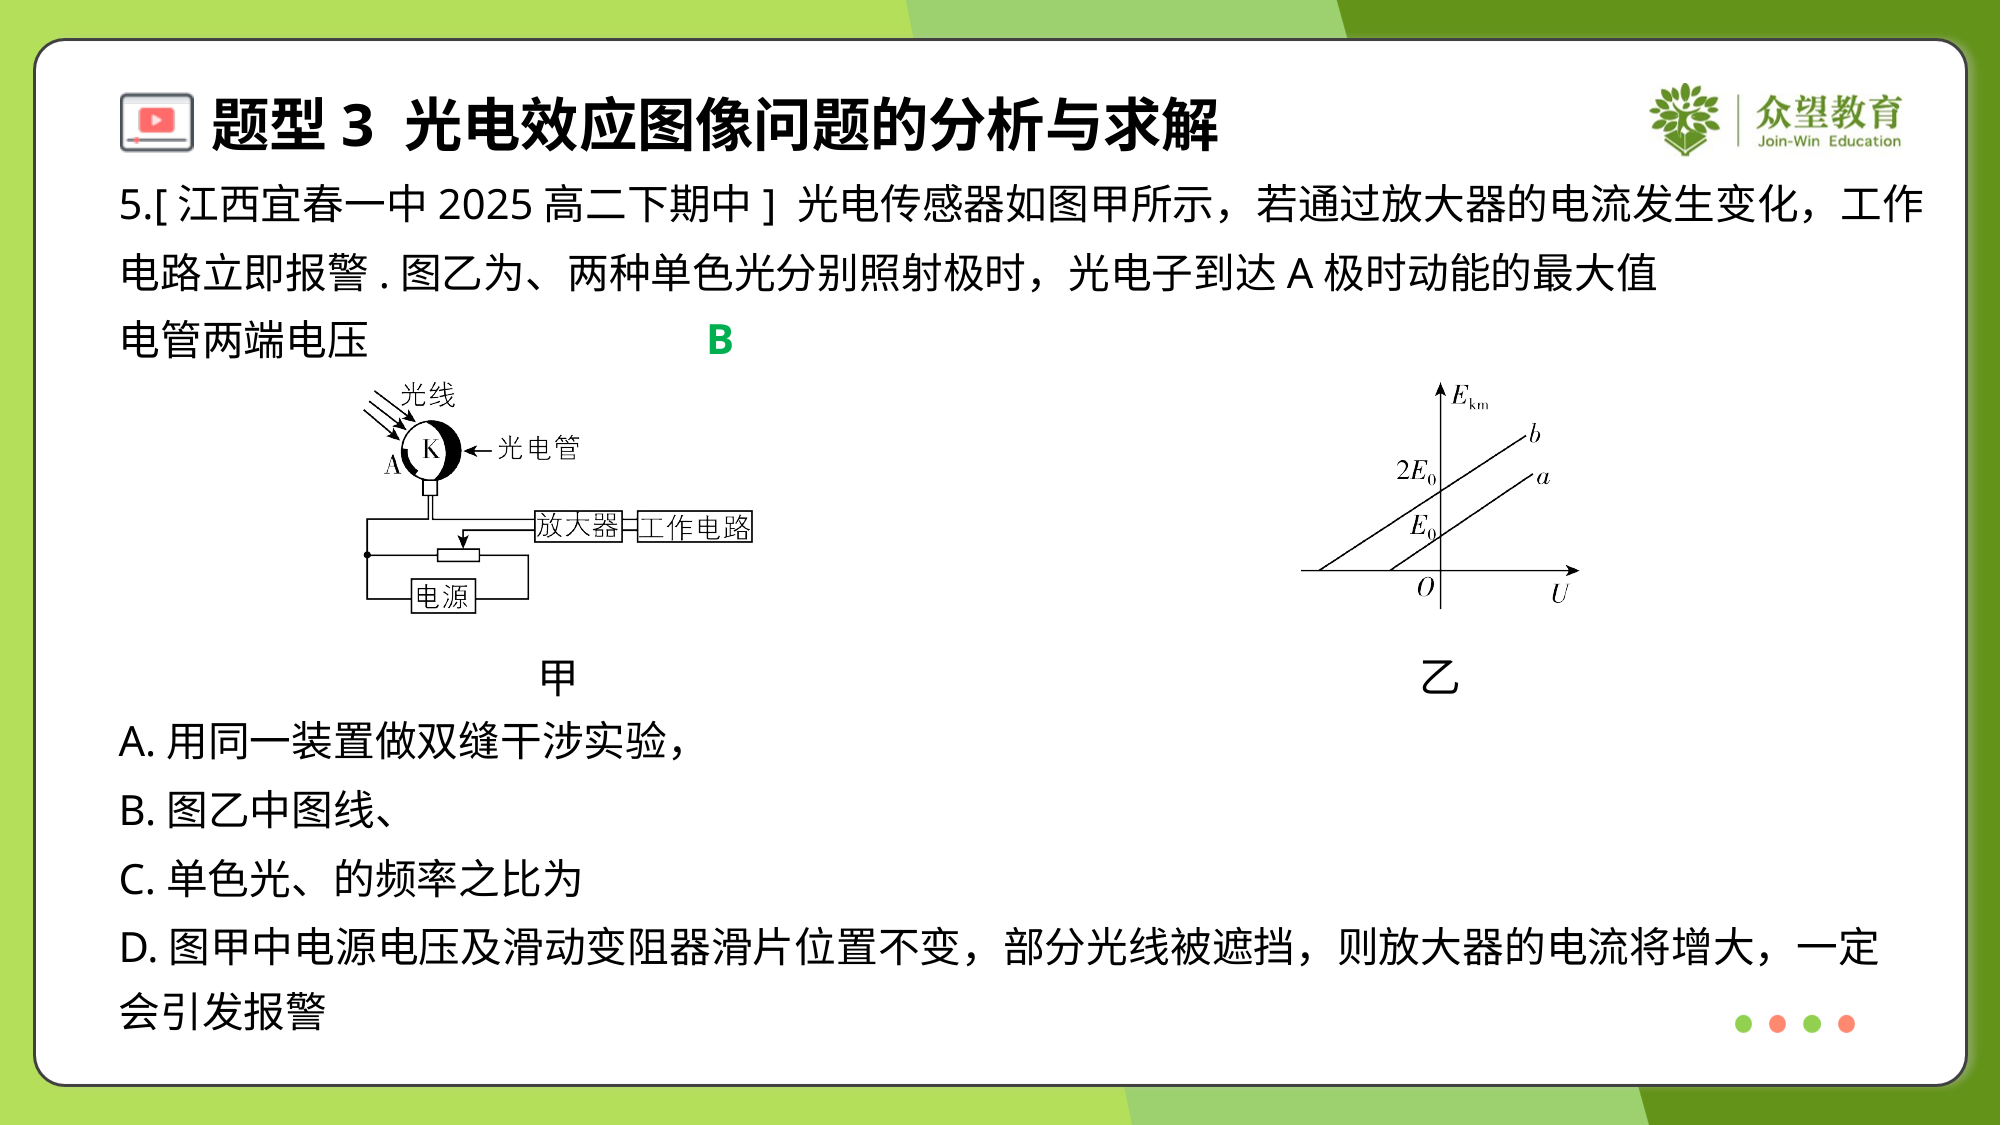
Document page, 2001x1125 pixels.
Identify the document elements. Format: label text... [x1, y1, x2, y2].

text_box 甲 [532, 634, 584, 697]
text_box 乙 [1415, 632, 1467, 695]
text_box B [690, 295, 750, 357]
picture [0, 0, 2000, 1125]
